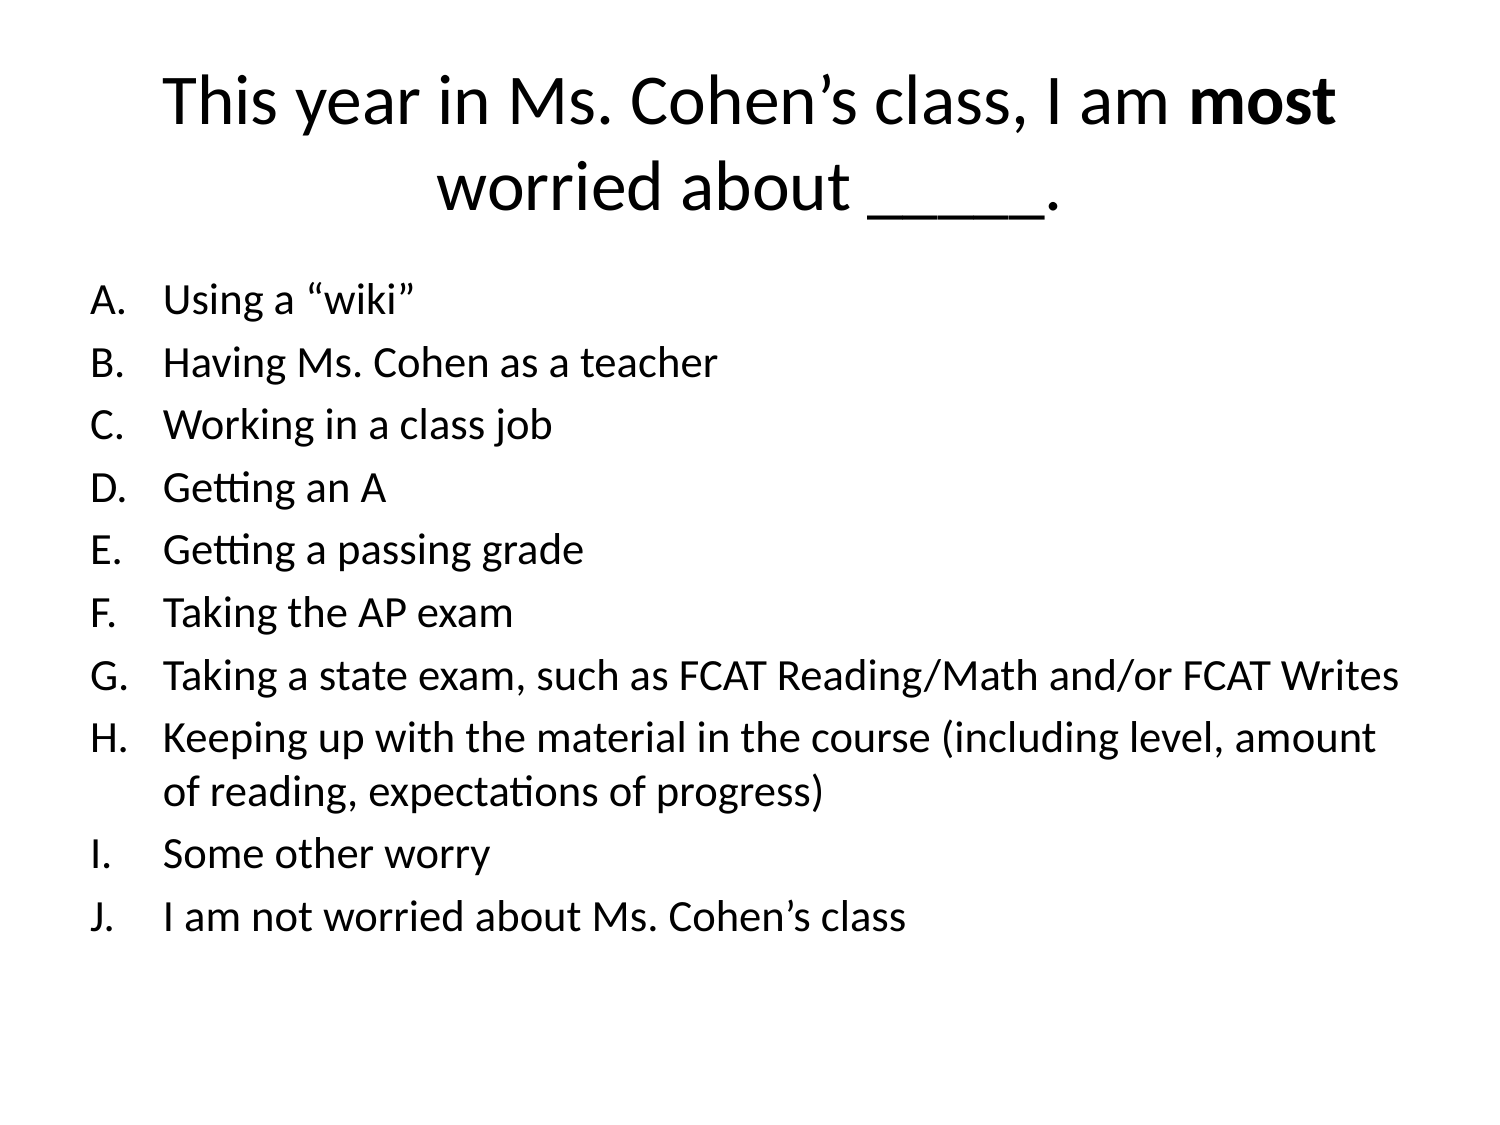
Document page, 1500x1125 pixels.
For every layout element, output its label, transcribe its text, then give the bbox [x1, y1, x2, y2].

title This year in Ms. Cohen’s class, I am most worried about _____. [75, 45, 1425, 233]
list Using a “wiki” Having Ms. Cohen as a teacher Working in a class job Getting an A Getting a passing grade Taking the AP exam Taking a state exam, such as FCAT Reading/Math and/or FCAT Writes Keeping up with the material in the course (including level, amount of reading, expectations of progress) Some other worry I am not worried about Ms. Cohen’s class [75, 262, 1425, 1005]
